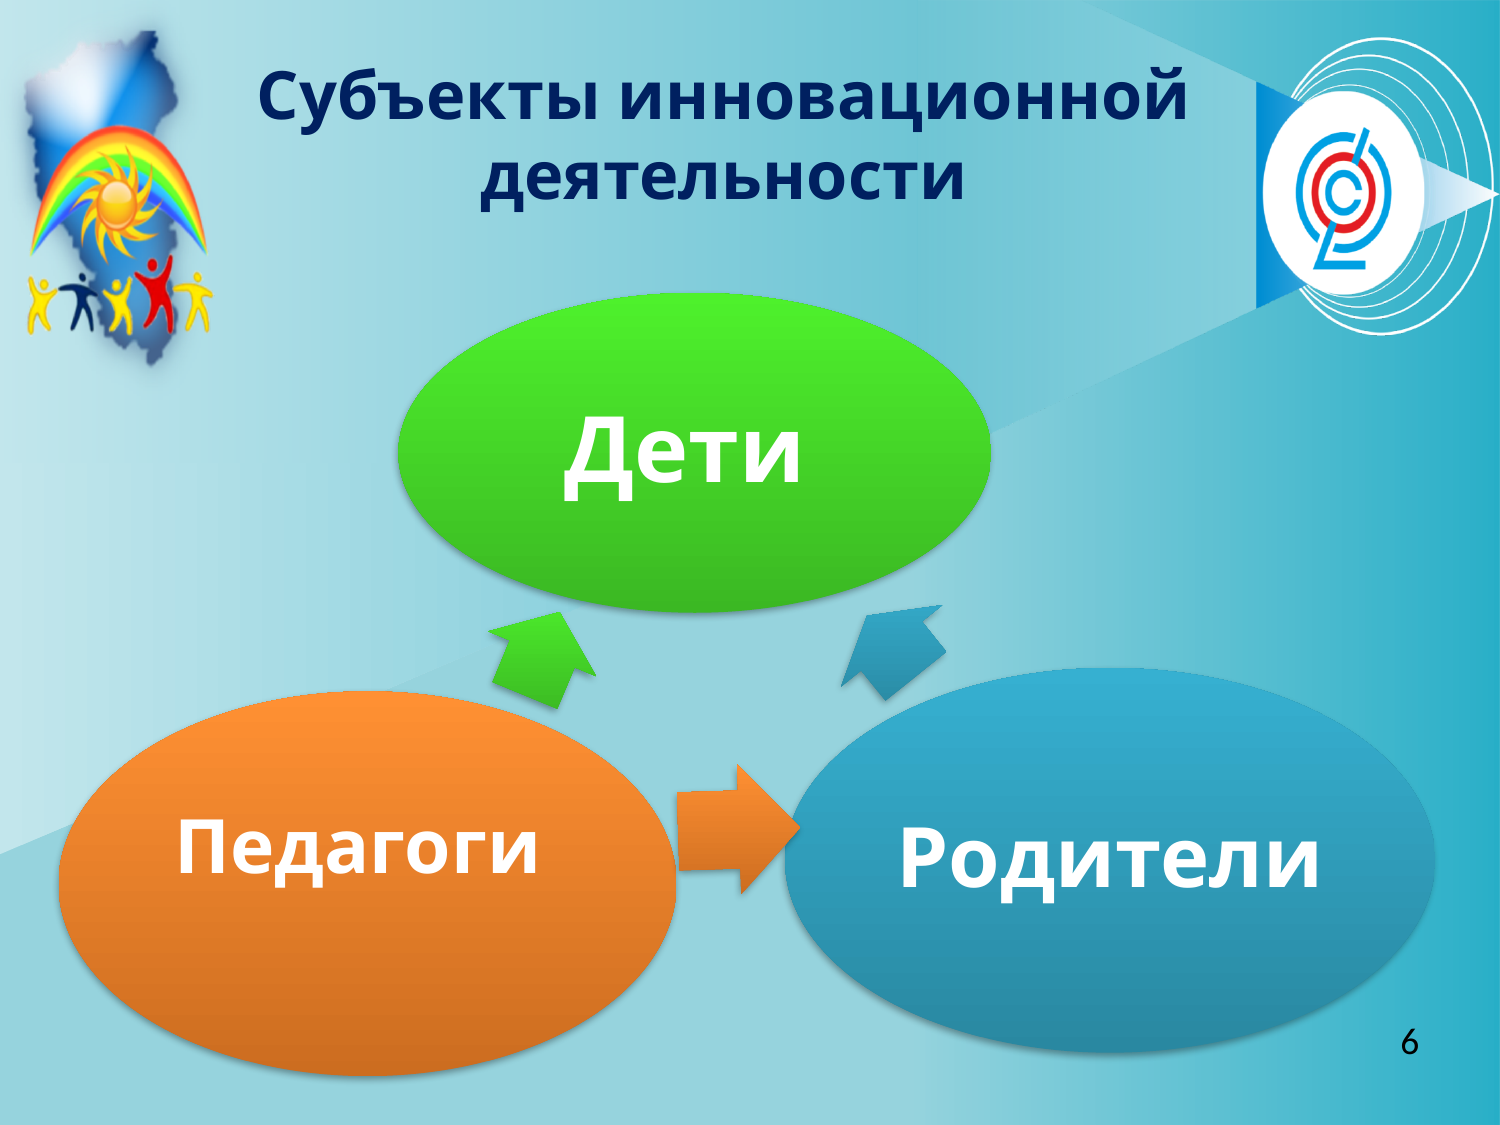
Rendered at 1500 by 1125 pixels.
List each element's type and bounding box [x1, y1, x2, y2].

text_box [58, 204, 1454, 1091]
text_box [0, 0, 1500, 1125]
